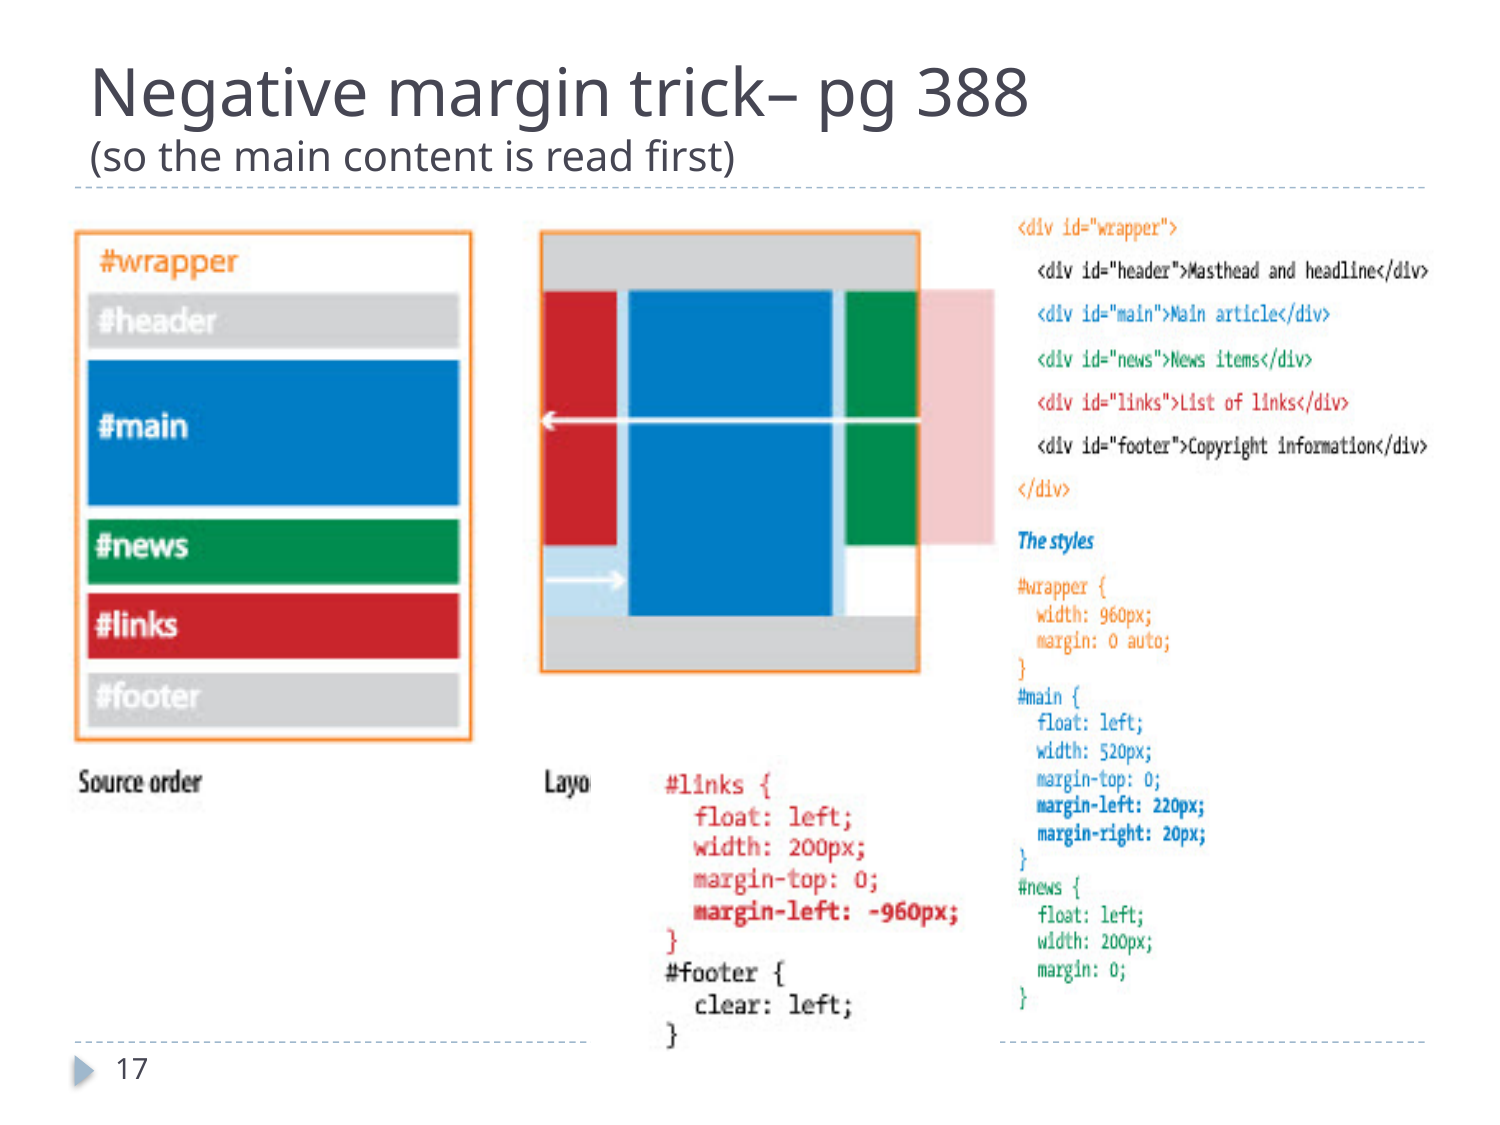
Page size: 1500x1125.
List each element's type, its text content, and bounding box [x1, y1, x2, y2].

picture [591, 199, 1476, 1064]
slide_number 17 [100, 1042, 426, 1103]
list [24, 199, 999, 816]
title Negative margin trick– pg 388 (so the main content is read first) [75, 24, 1425, 188]
